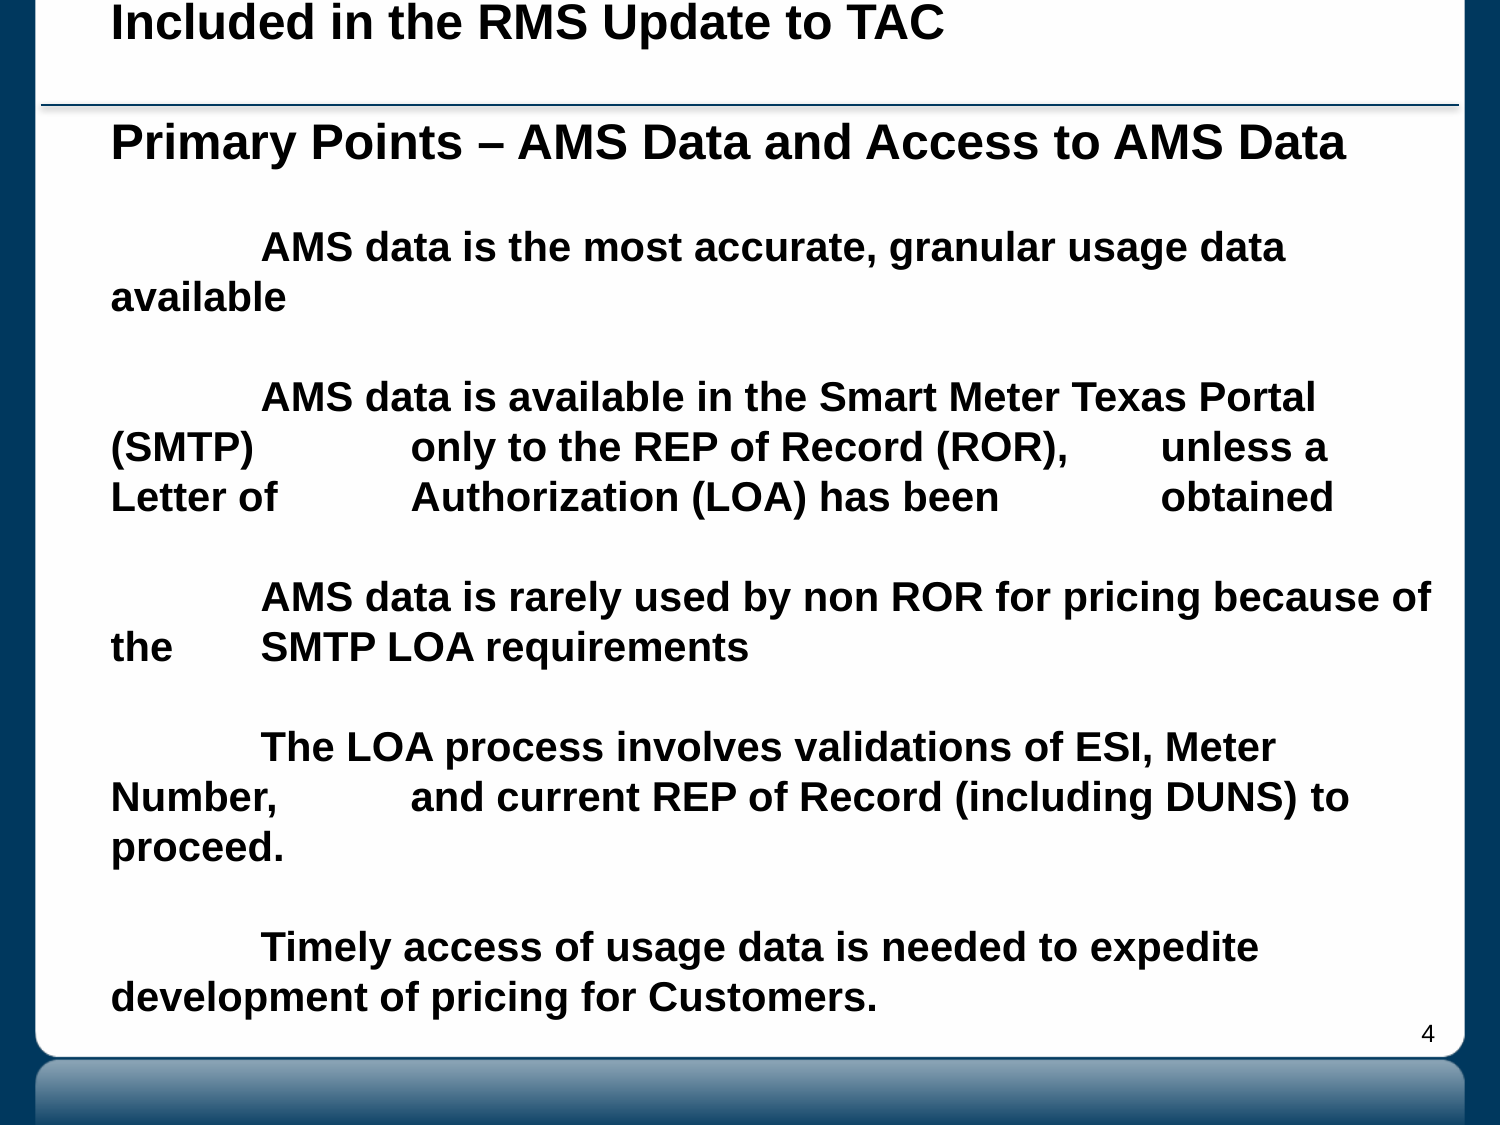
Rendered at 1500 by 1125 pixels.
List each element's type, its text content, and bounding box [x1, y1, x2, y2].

picture [35, 0, 1465, 1125]
title Included in the RMS Update to TAC Primary Points – AMS Data and Access to AMS Data AMS data is the most accurate, granular usage data available AMS data is available in the Smart Meter Texas Portal (SMTP) only to the REP of Record (ROR), unless a Letter of Authorization (LOA) has been obtained AMS data is rarely used by non ROR for pricing because of the SMTP LOA requirements The LOA process involves validations of ESI, Meter Number, and current REP of Record (including DUNS) to proceed. Timely access of usage data is needed to expedite development of pricing for Customers. [95, 83, 1461, 986]
